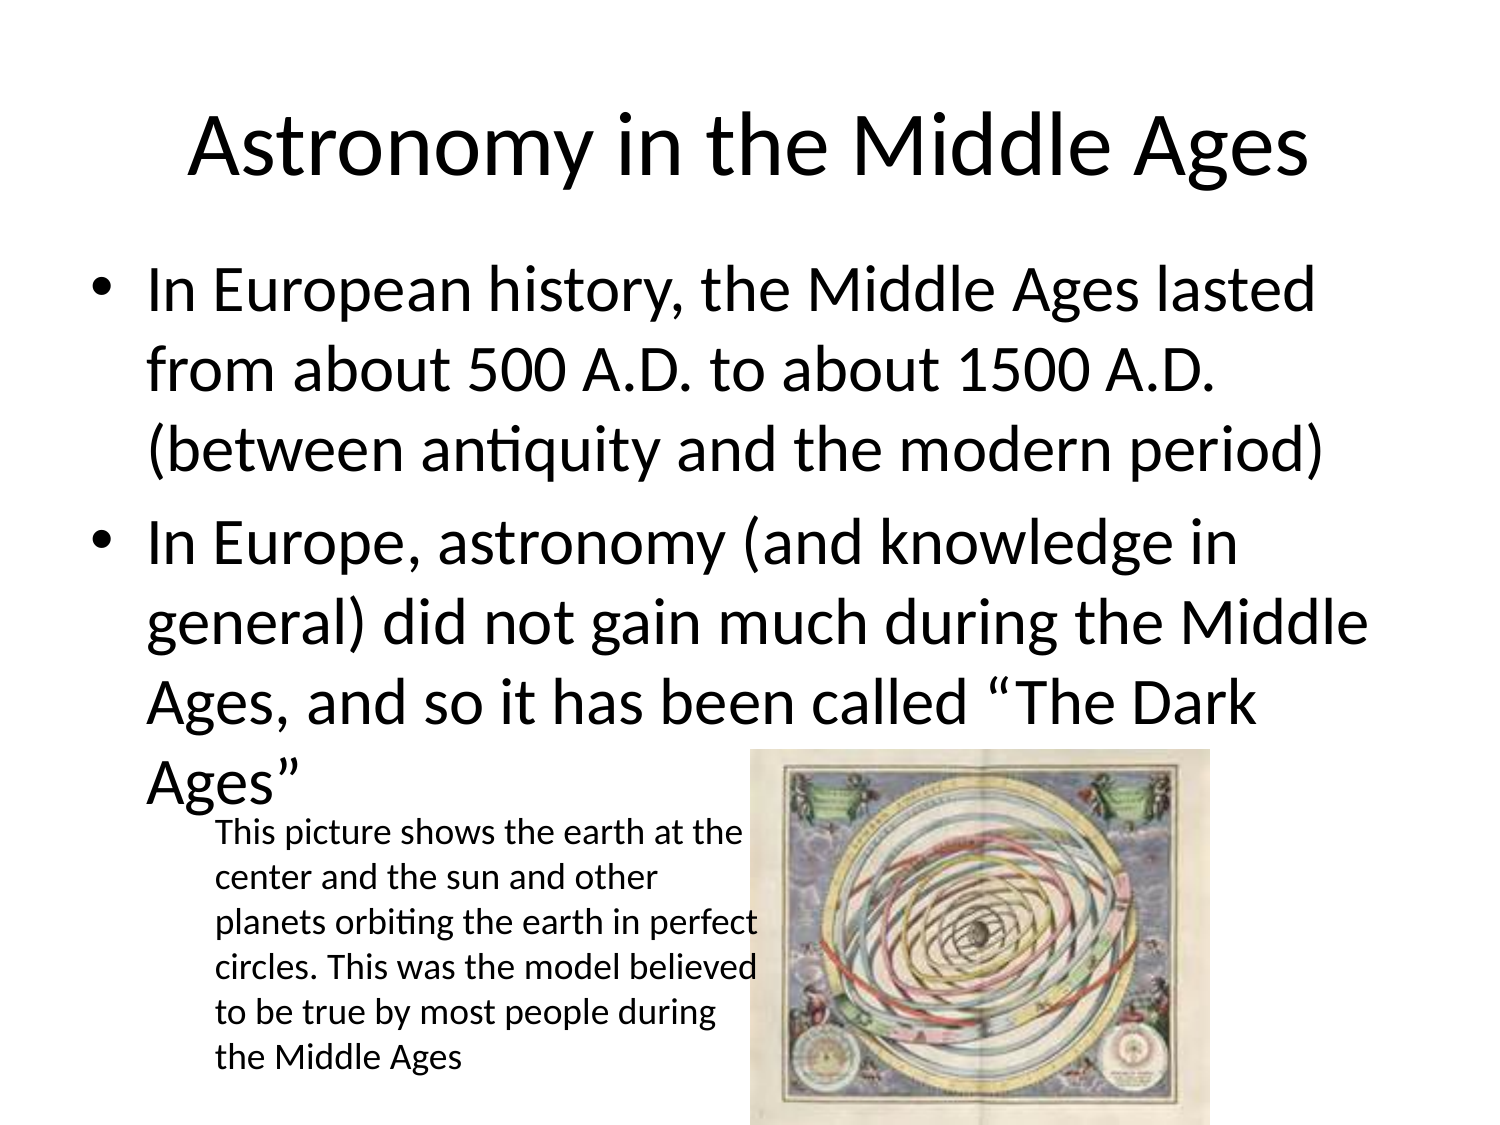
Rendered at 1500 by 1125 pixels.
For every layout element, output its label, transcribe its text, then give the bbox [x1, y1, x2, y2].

list In European history, the Middle Ages lasted from about 500 A.D. to about 1500 A.D. (between antiquity and the modern period) In Europe, astronomy (and knowledge in general) did not gain much during the Middle Ages, and so it has been called “The Dark Ages” [75, 237, 1425, 980]
title Astronomy in the Middle Ages [75, 45, 1425, 233]
text_box This picture shows the earth at the center and the sun and other planets orbiting the earth in perfect circles. This was the model believed to be true by most people during the Middle Ages [200, 799, 744, 1085]
picture [749, 749, 1210, 1125]
